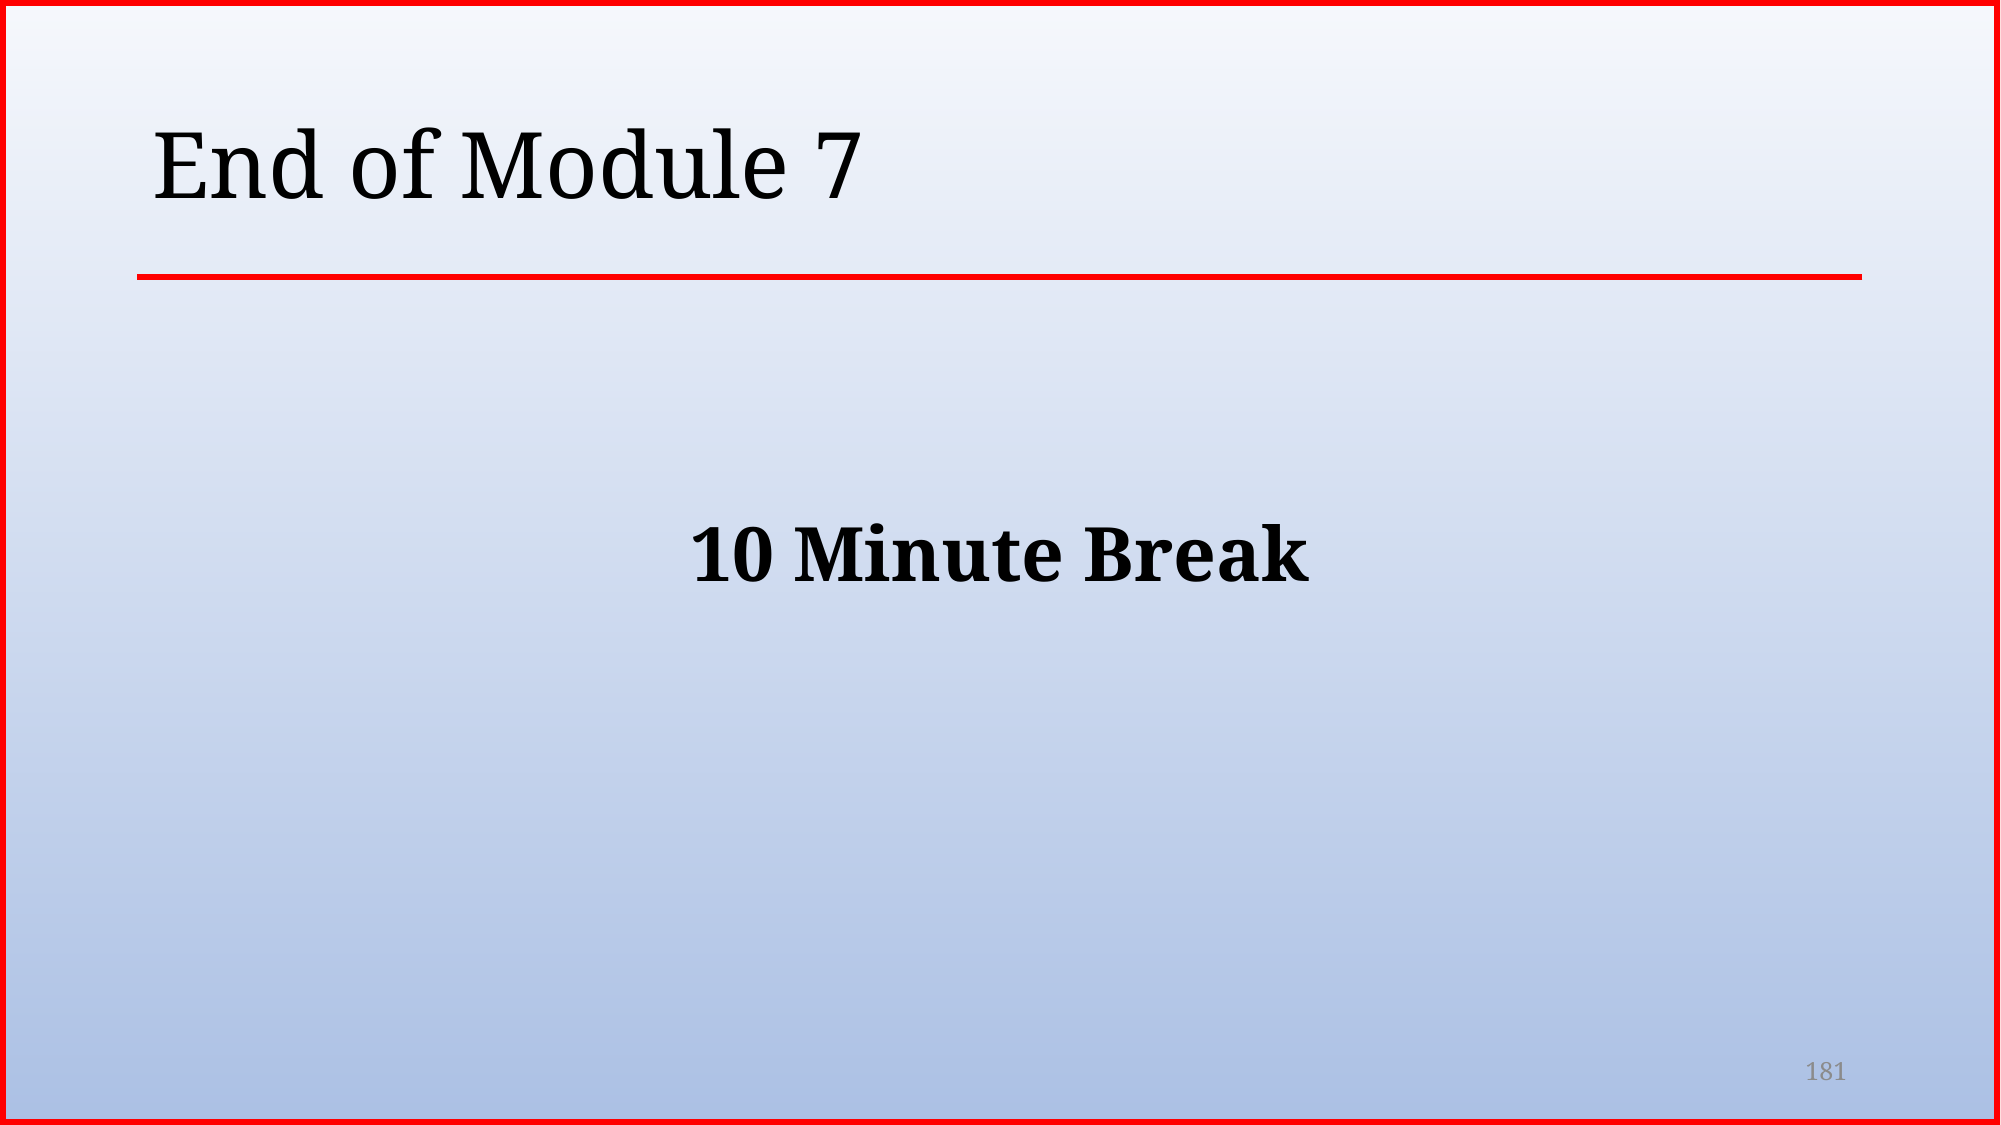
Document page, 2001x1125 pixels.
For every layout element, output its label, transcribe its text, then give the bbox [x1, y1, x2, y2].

slide_number 181 [1412, 1042, 1863, 1103]
title End of Module 7 [137, 59, 1863, 278]
list 10 Minute Break [137, 508, 1863, 617]
